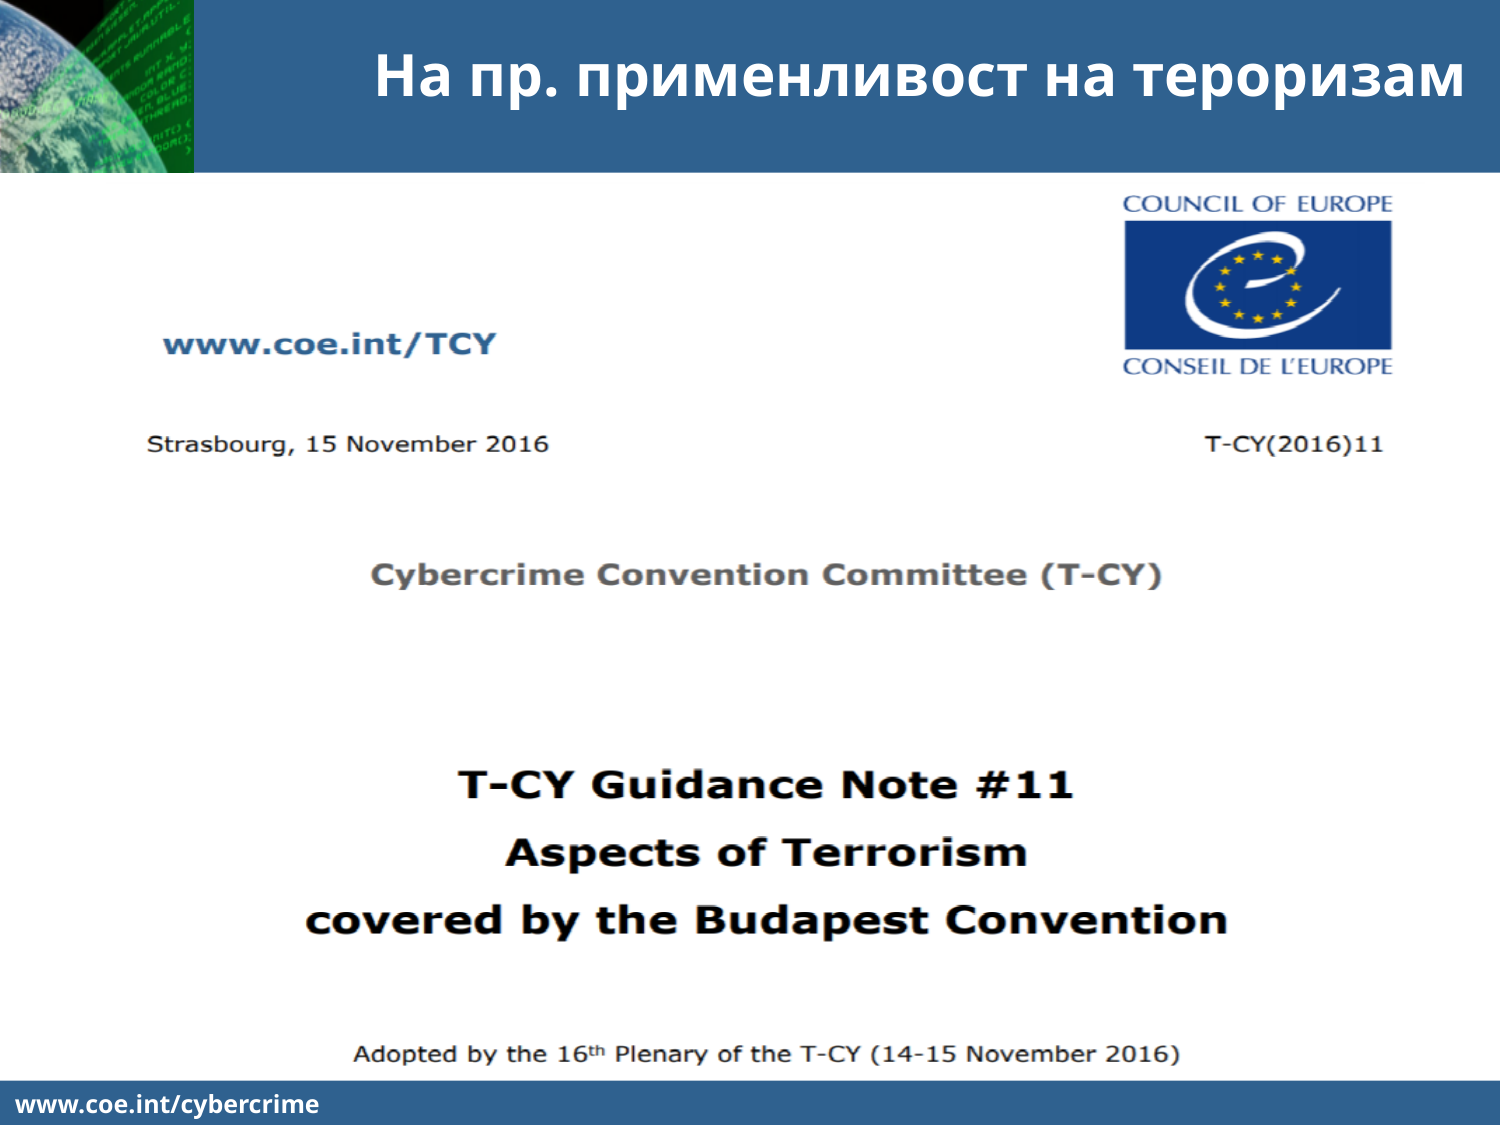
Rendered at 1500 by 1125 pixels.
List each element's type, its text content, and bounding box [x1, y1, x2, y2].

picture [0, 0, 194, 173]
text_box www.coe.int/cybercrime [0, 1079, 1500, 1125]
text_box [197, 0, 1500, 175]
picture [106, 182, 1426, 1073]
text_box На пр. применливост на тероризам [230, 31, 1483, 116]
